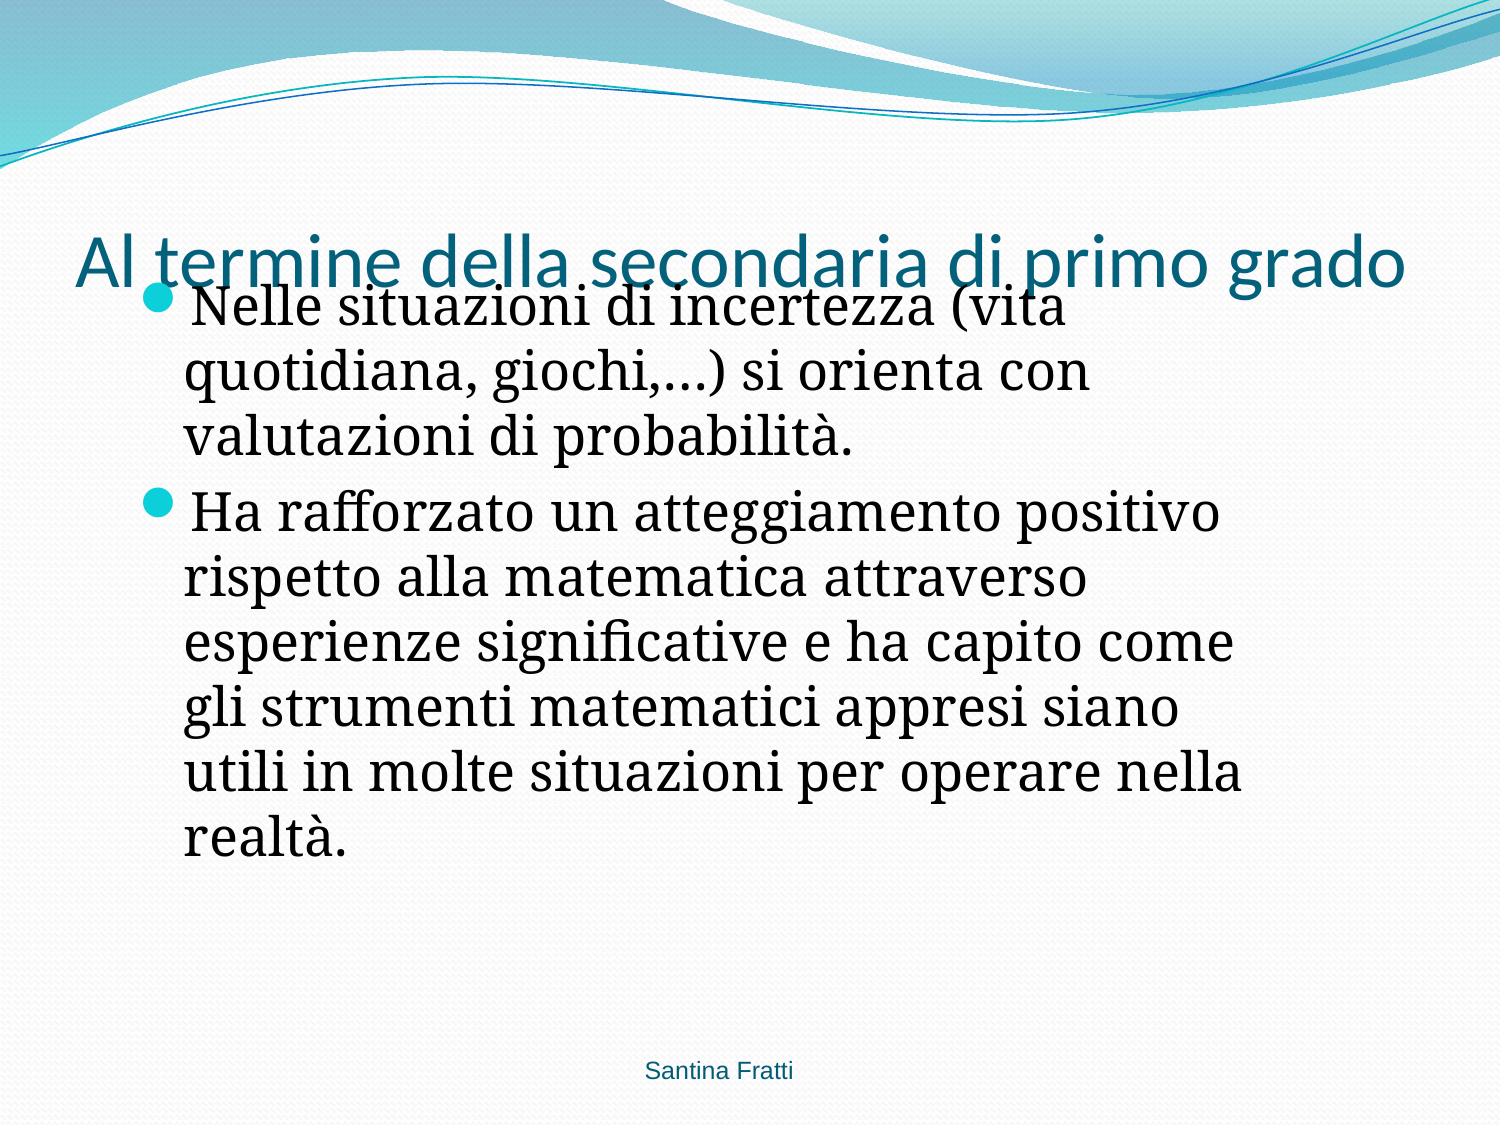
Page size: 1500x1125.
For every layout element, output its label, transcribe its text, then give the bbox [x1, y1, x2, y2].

footer Santina Fratti [419, 1046, 1020, 1085]
title Al termine della secondaria di primo grado [75, 115, 1425, 303]
list Nelle situazioni di incertezza (vita quotidiana, giochi,…) si orienta con valutazioni di probabilità. Ha rafforzato un atteggiamento positivo rispetto alla matematica attraverso esperienze significative e ha capito come gli strumenti matematici appresi siano utili in molte situazioni per operare nella realtà. [123, 264, 1263, 1035]
